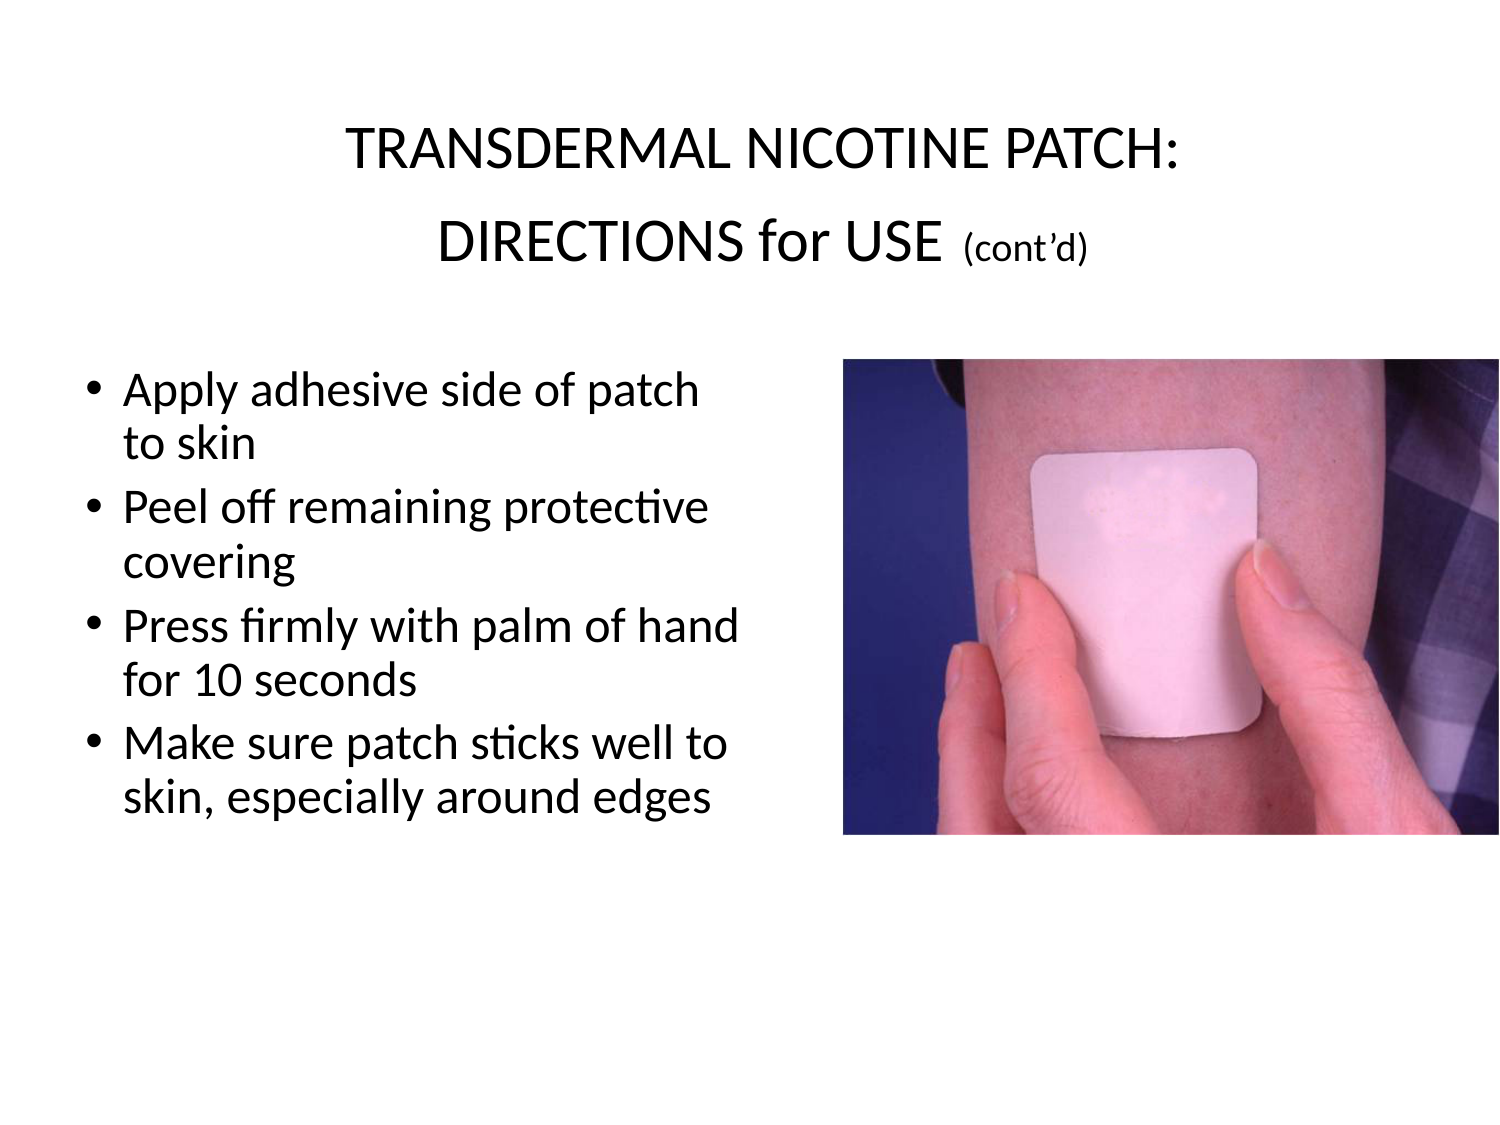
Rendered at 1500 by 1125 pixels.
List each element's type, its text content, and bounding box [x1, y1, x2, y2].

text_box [842, 358, 1500, 836]
list Apply adhesive side of patch to skin Peel off remaining protective covering Press firmly with palm of hand for 10 seconds Make sure patch sticks well to skin, especially around edges [70, 355, 763, 1066]
title TRANSDERMAL NICOTINE PATCH: DIRECTIONS for USE (cont’d) [167, 98, 1360, 286]
